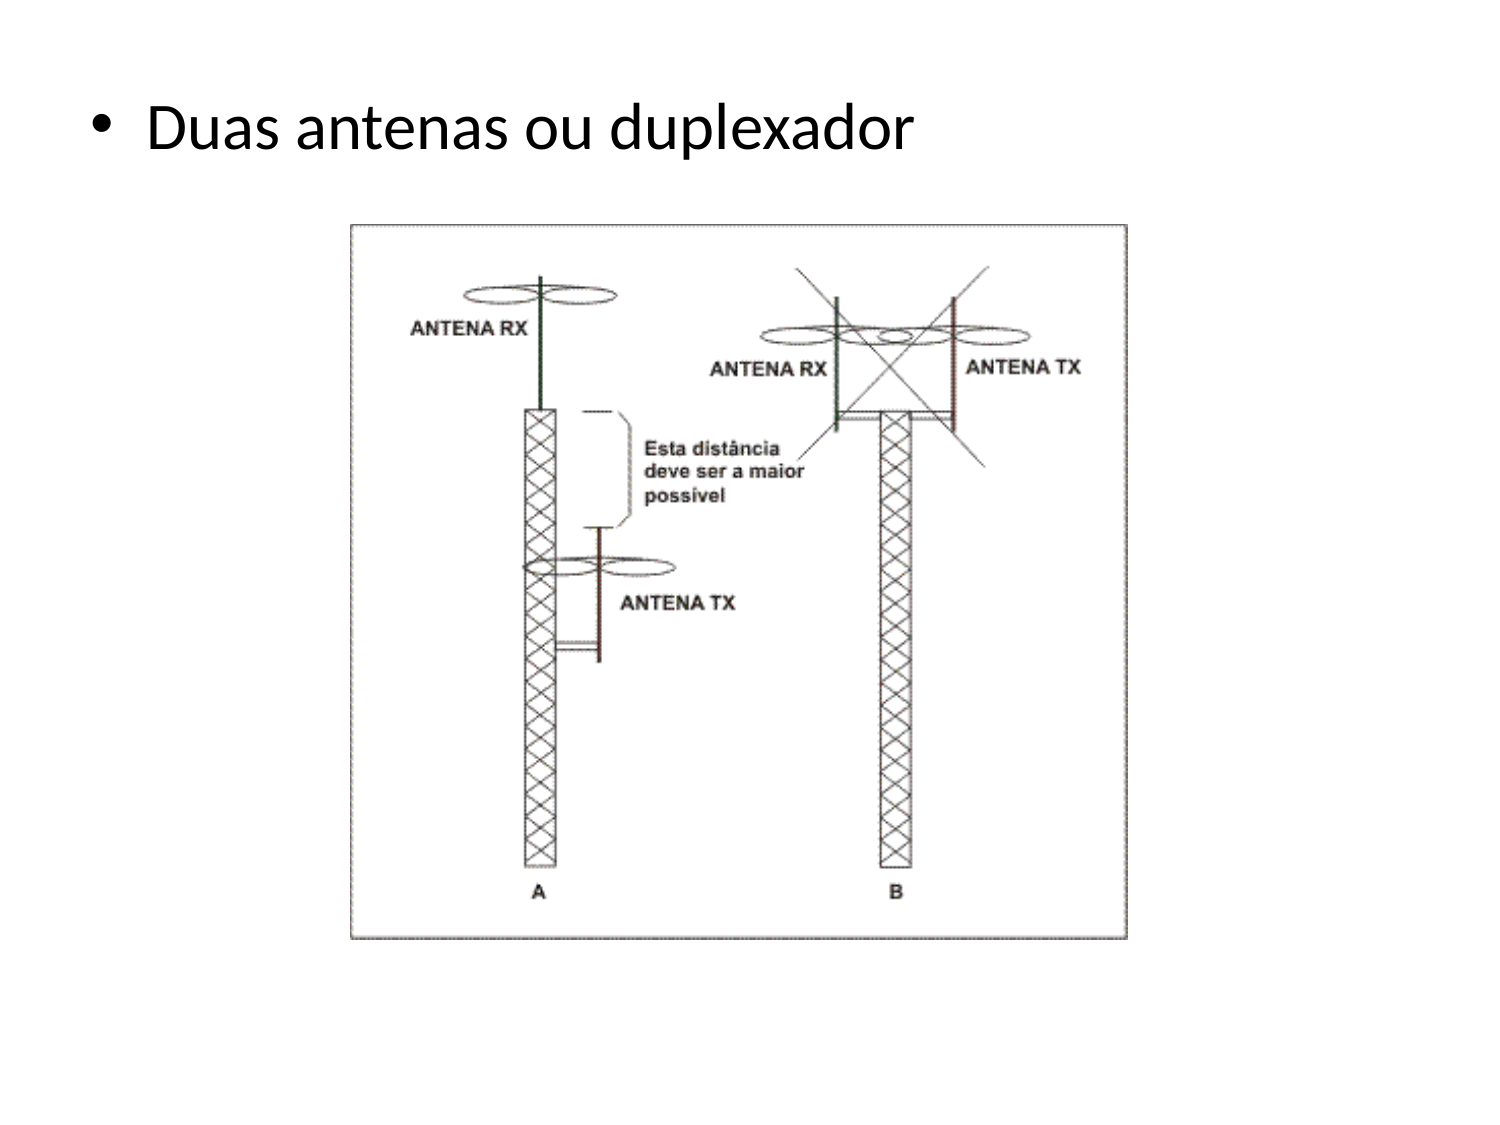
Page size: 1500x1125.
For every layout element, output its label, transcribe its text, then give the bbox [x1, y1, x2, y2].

picture [349, 224, 1128, 940]
list Duas antenas ou duplexador [75, 75, 1425, 818]
